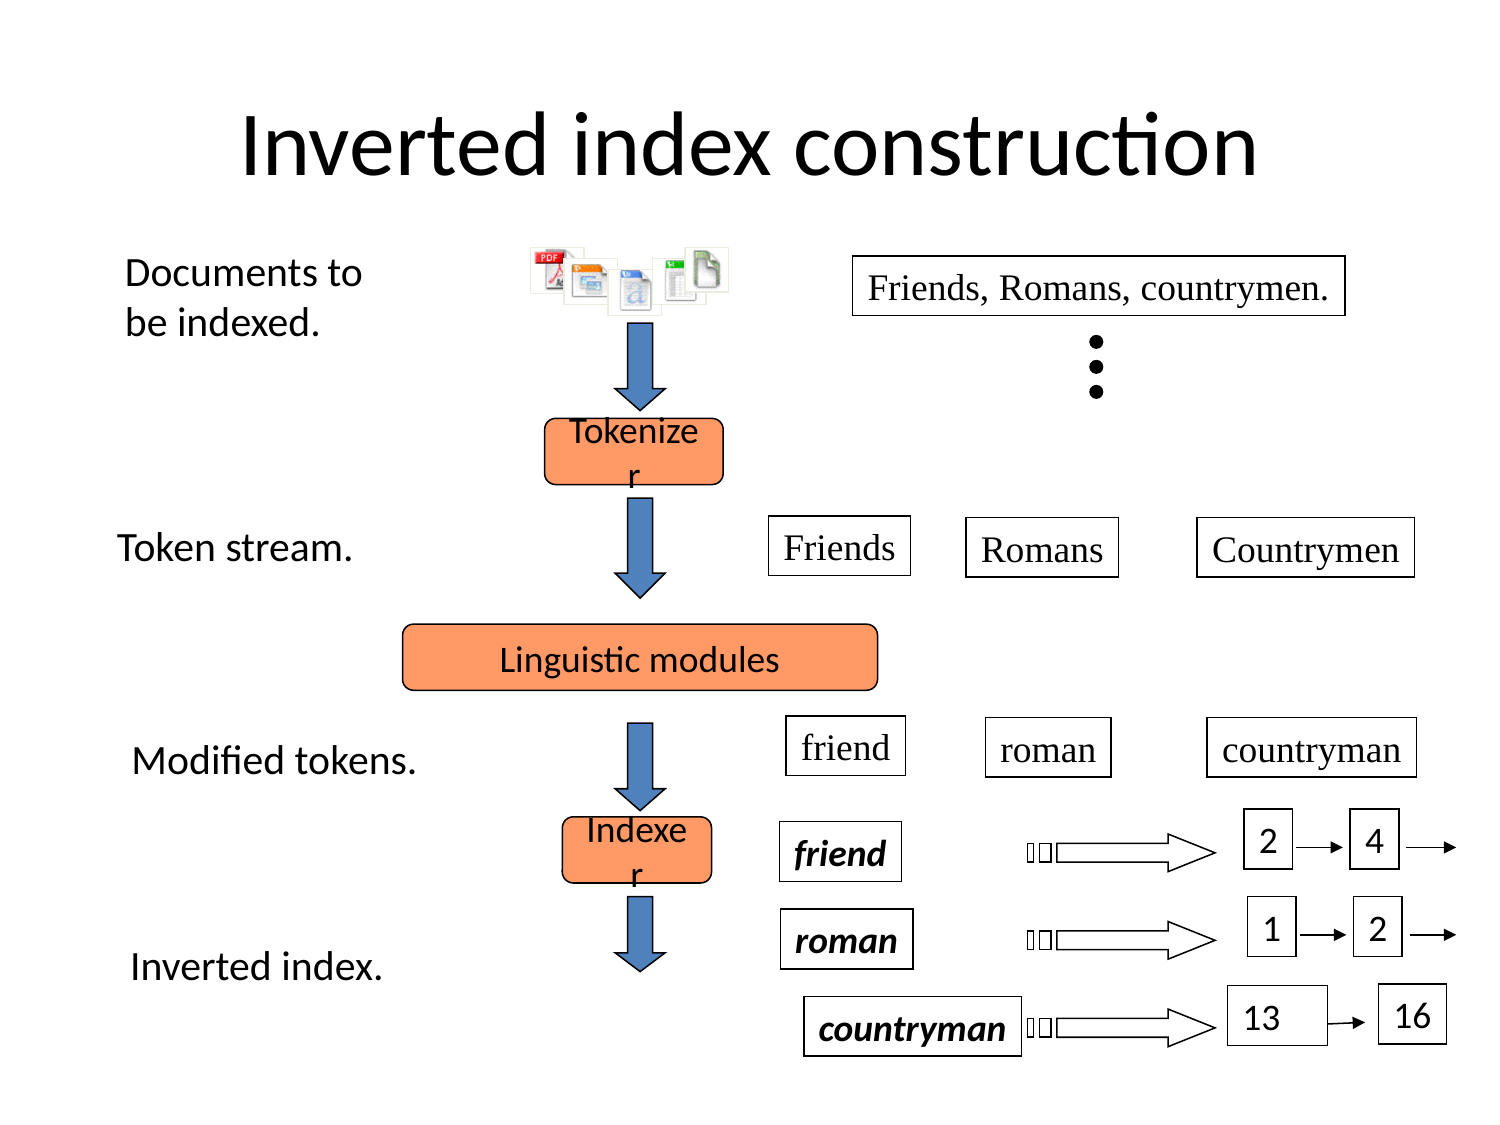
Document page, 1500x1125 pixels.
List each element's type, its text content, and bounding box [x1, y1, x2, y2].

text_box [89, 583, 1448, 808]
text_box Documents to be indexed. [110, 237, 379, 353]
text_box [530, 247, 728, 316]
text_box [1090, 360, 1103, 374]
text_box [89, 808, 1461, 1074]
text_box [1090, 335, 1103, 349]
text_box [615, 323, 666, 409]
text_box [1090, 385, 1103, 399]
title Inverted index construction [75, 45, 1425, 233]
text_box Friends, Romans, countrymen. [852, 255, 1345, 316]
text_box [87, 410, 1447, 584]
